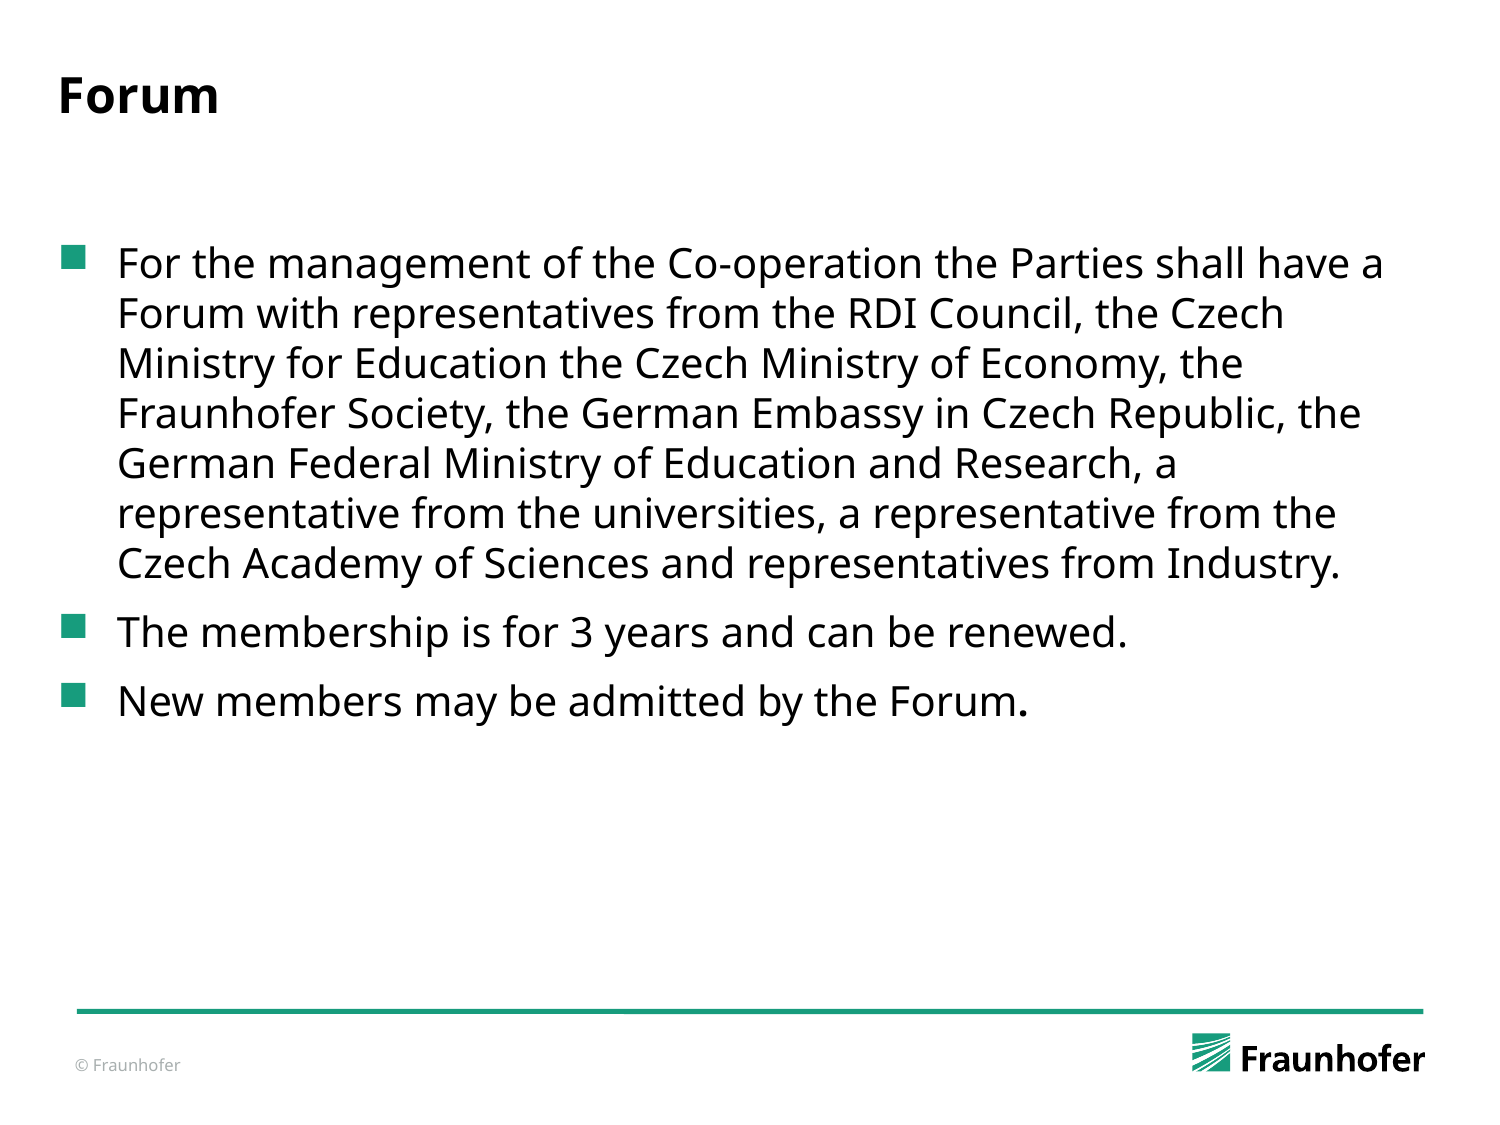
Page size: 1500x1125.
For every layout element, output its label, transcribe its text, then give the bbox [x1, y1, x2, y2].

title Forum [57, 63, 1408, 166]
list For the management of the Co-operation the Parties shall have a Forum with representatives from the RDI Council, the Czech Ministry for Education the Czech Ministry of Economy, the Fraunhofer Society, the German Embassy in Czech Republic, the German Federal Ministry of Education and Research, a representative from the universities, a representative from the Czech Academy of Sciences and representatives from Industry. The membership is for 3 years and can be renewed. New members may be admitted by the Forum. [57, 237, 1405, 839]
